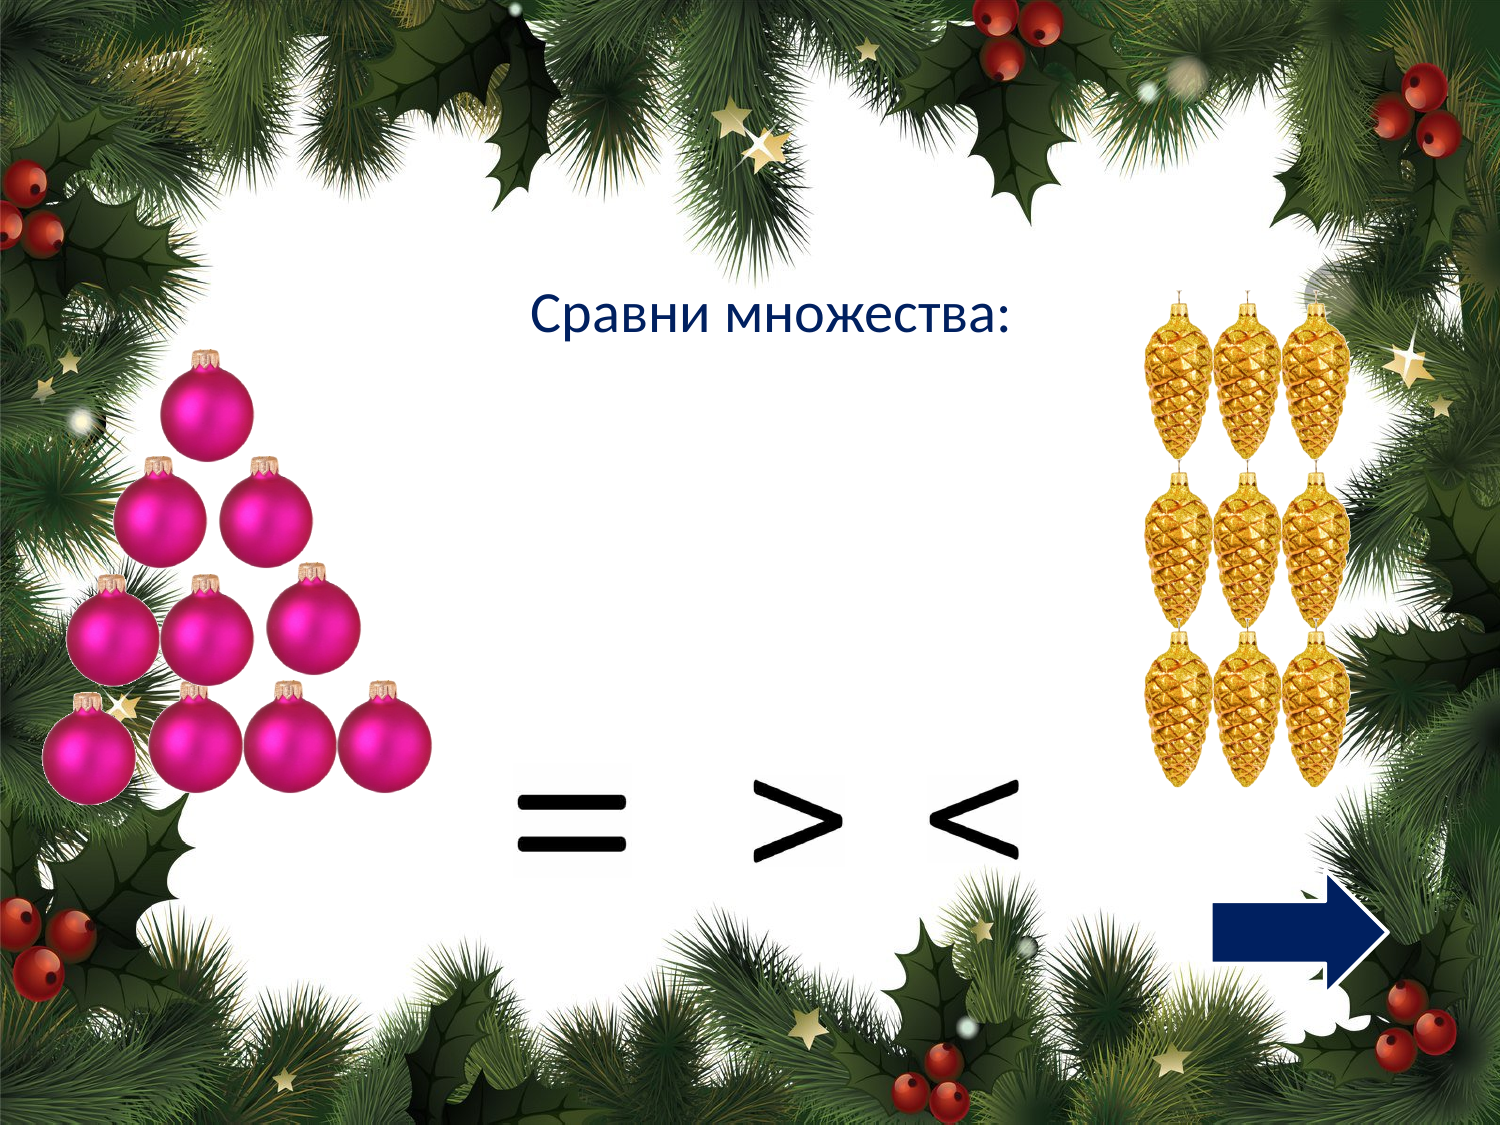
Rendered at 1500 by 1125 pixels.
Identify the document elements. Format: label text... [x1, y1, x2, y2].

text_box Сравни множества: [516, 267, 1028, 289]
text_box [1208, 867, 1390, 997]
picture [0, 0, 1500, 1125]
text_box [40, 290, 1353, 806]
